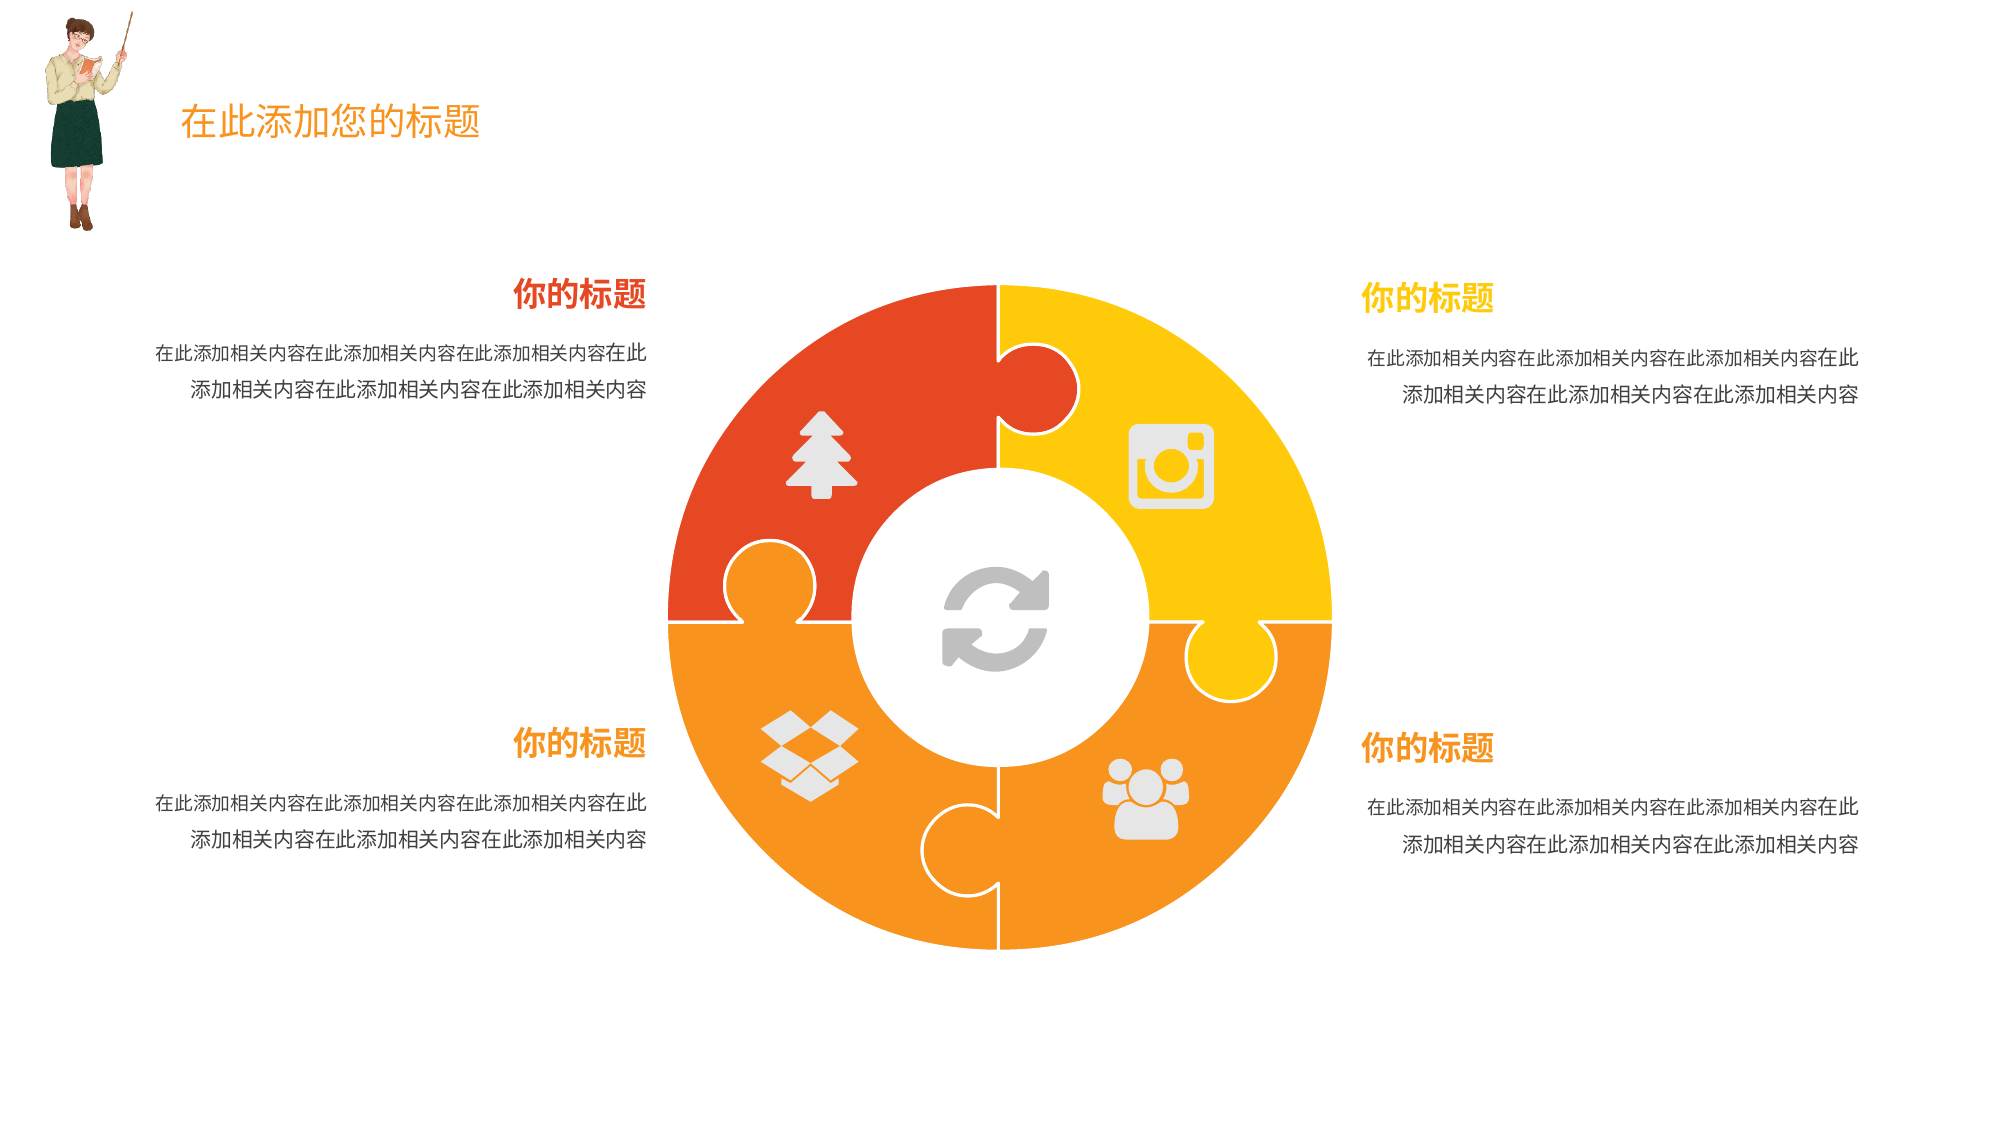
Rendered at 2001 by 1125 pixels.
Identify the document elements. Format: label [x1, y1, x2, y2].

text_box [922, 622, 1334, 952]
text_box [998, 283, 1334, 701]
text_box [1361, 277, 1859, 404]
text_box [785, 411, 858, 499]
text_box [149, 722, 648, 849]
text_box [666, 540, 999, 952]
picture [41, 11, 133, 231]
text_box [1361, 727, 1859, 854]
text_box [1128, 423, 1215, 509]
text_box [942, 628, 1048, 672]
text_box [1102, 758, 1190, 840]
text_box [149, 272, 648, 399]
text_box [944, 566, 1049, 611]
text_box [666, 283, 1078, 622]
text_box [760, 710, 859, 802]
